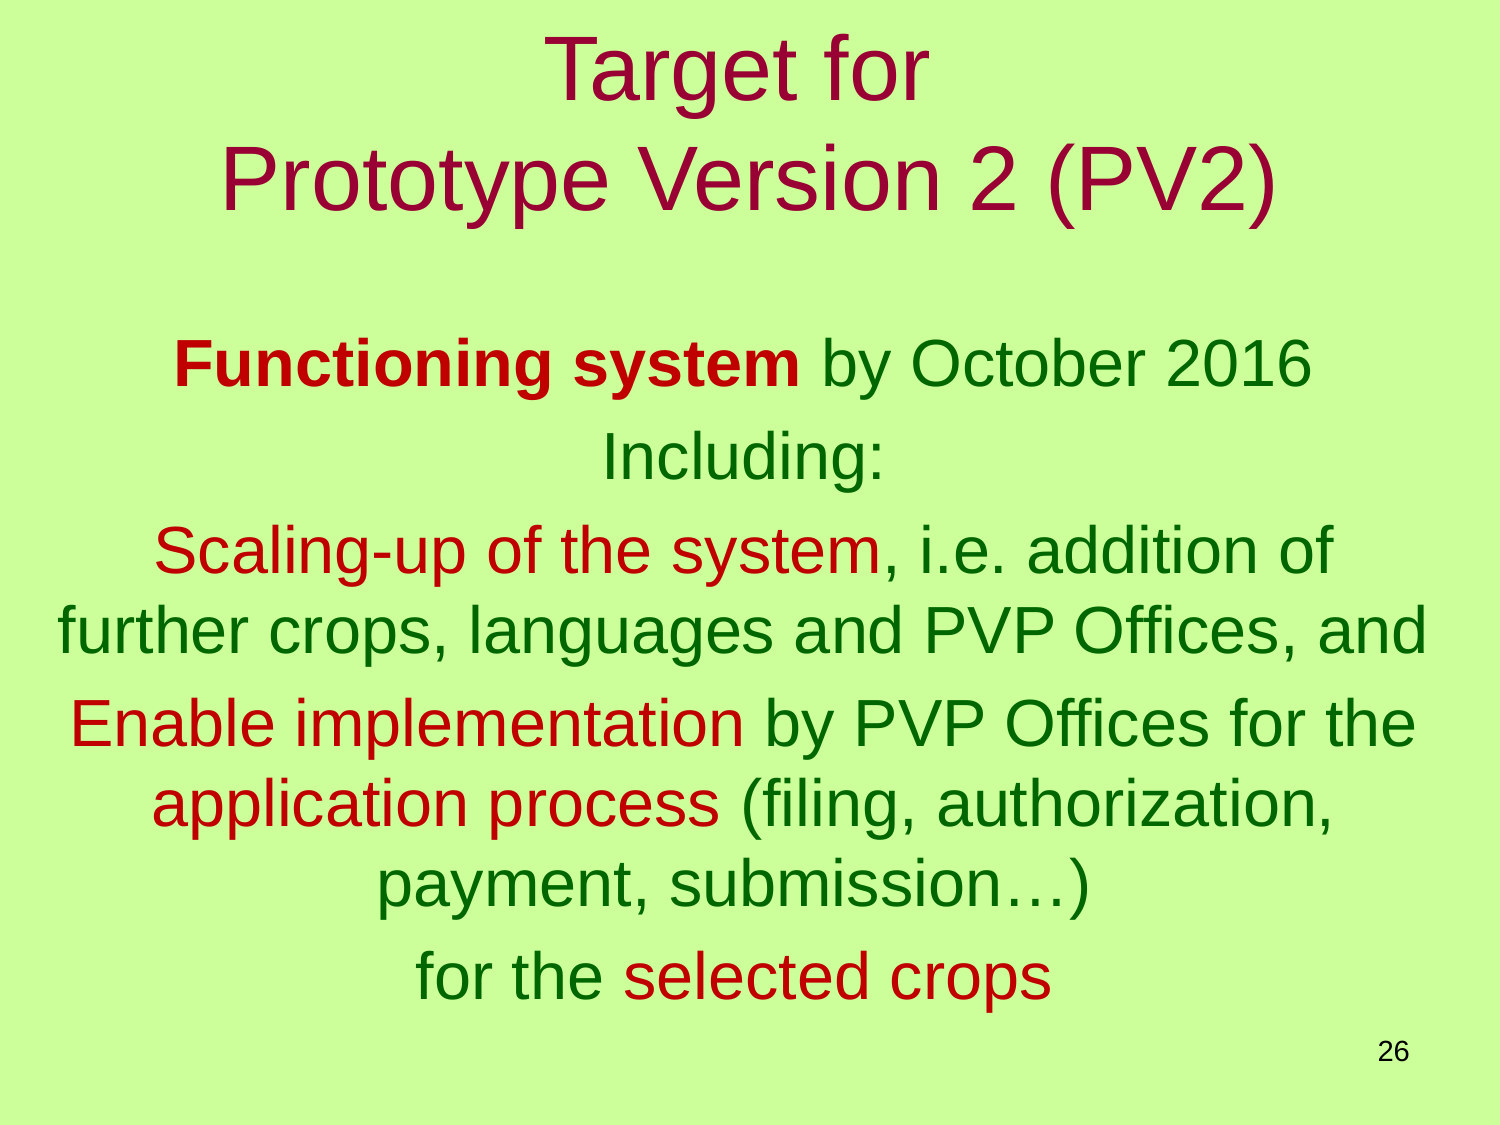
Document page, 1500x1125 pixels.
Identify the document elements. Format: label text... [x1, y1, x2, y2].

title Target for Prototype Version 2 (PV2) [75, 24, 1425, 213]
list Functioning system by October 2016 Including: Scaling-up of the system, i.e. addition of further crops, languages and PVP Offices, and Enable implementation by PVP Offices for the application process (filing, authorization, payment, submission…) for the selected crops [37, 312, 1450, 1100]
slide_number 26 [1074, 1024, 1425, 1103]
